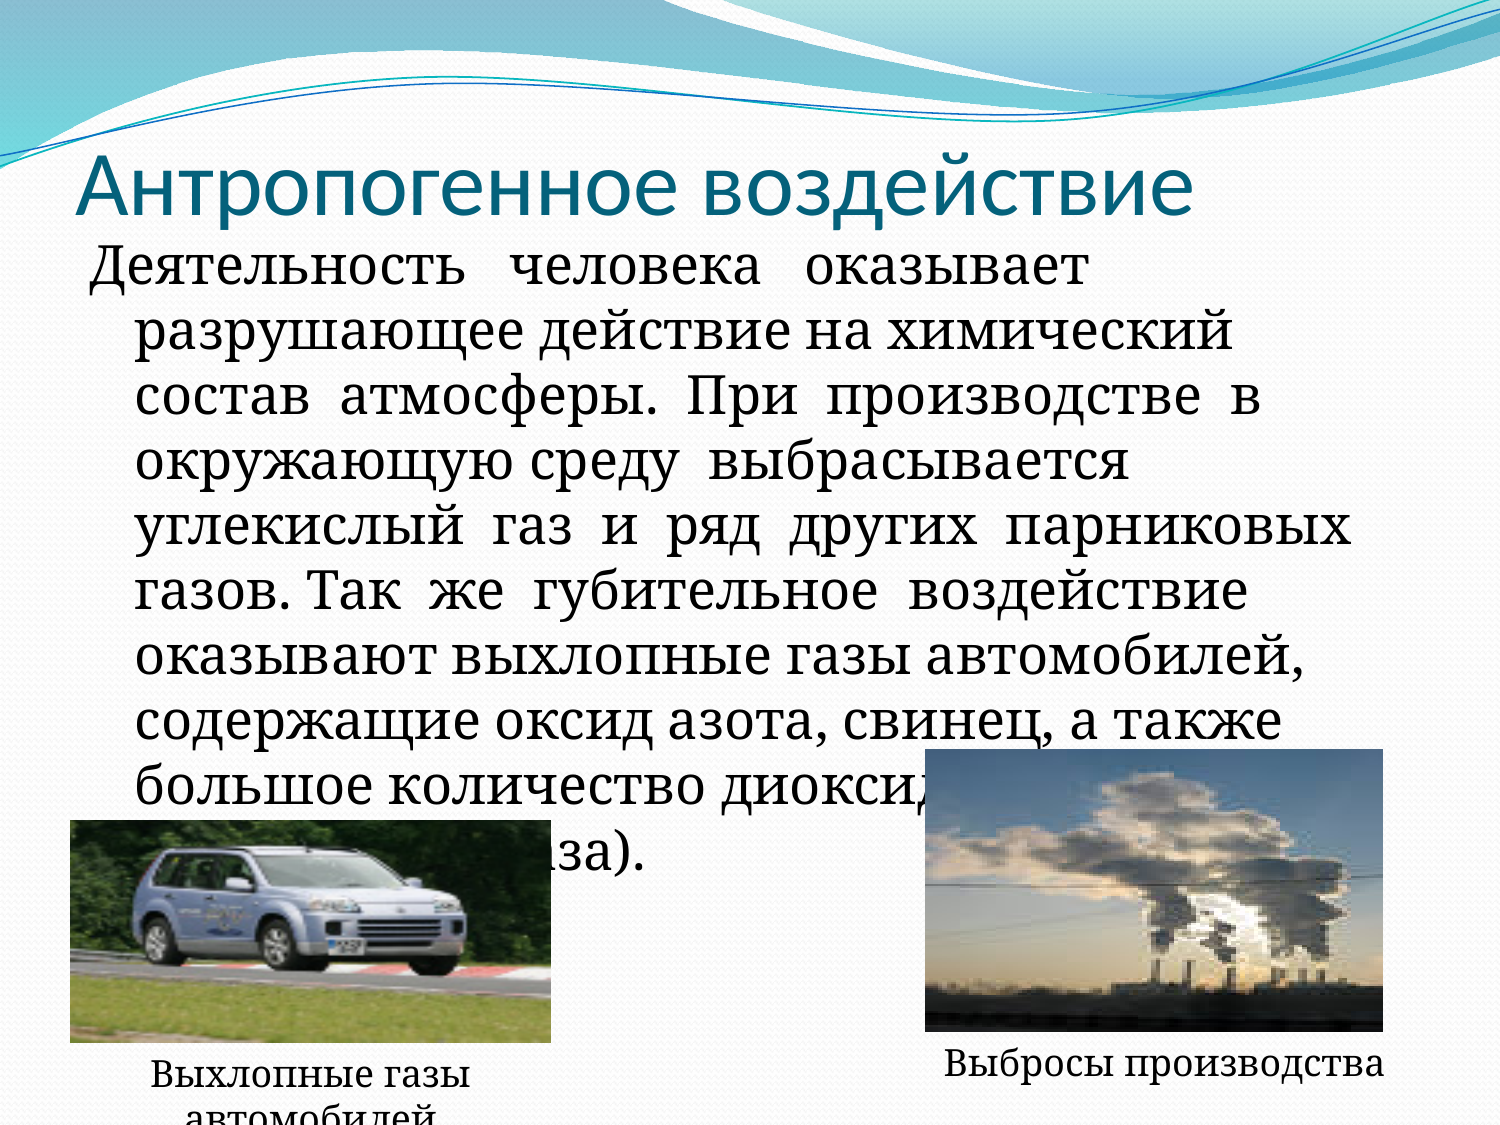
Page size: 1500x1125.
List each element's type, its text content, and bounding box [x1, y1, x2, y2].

list Деятельность человека оказывает разрушающее действие на химический состав атмосферы. При производстве в окружающую среду выбрасывается углекислый газ и ряд других парниковых газов. Так же губительное воздействие оказывают выхлопные газы автомобилей, содержащие оксид азота, свинец, а также большое количество диоксида углерода (углекислого газа). [75, 222, 1425, 1038]
text_box Выбросы производства [928, 1031, 1401, 1091]
picture [925, 749, 1384, 1032]
title Антропогенное воздействие [75, 115, 1425, 222]
picture [70, 820, 551, 1044]
text_box Выхлопные газы автомобилей [35, 1042, 586, 1125]
